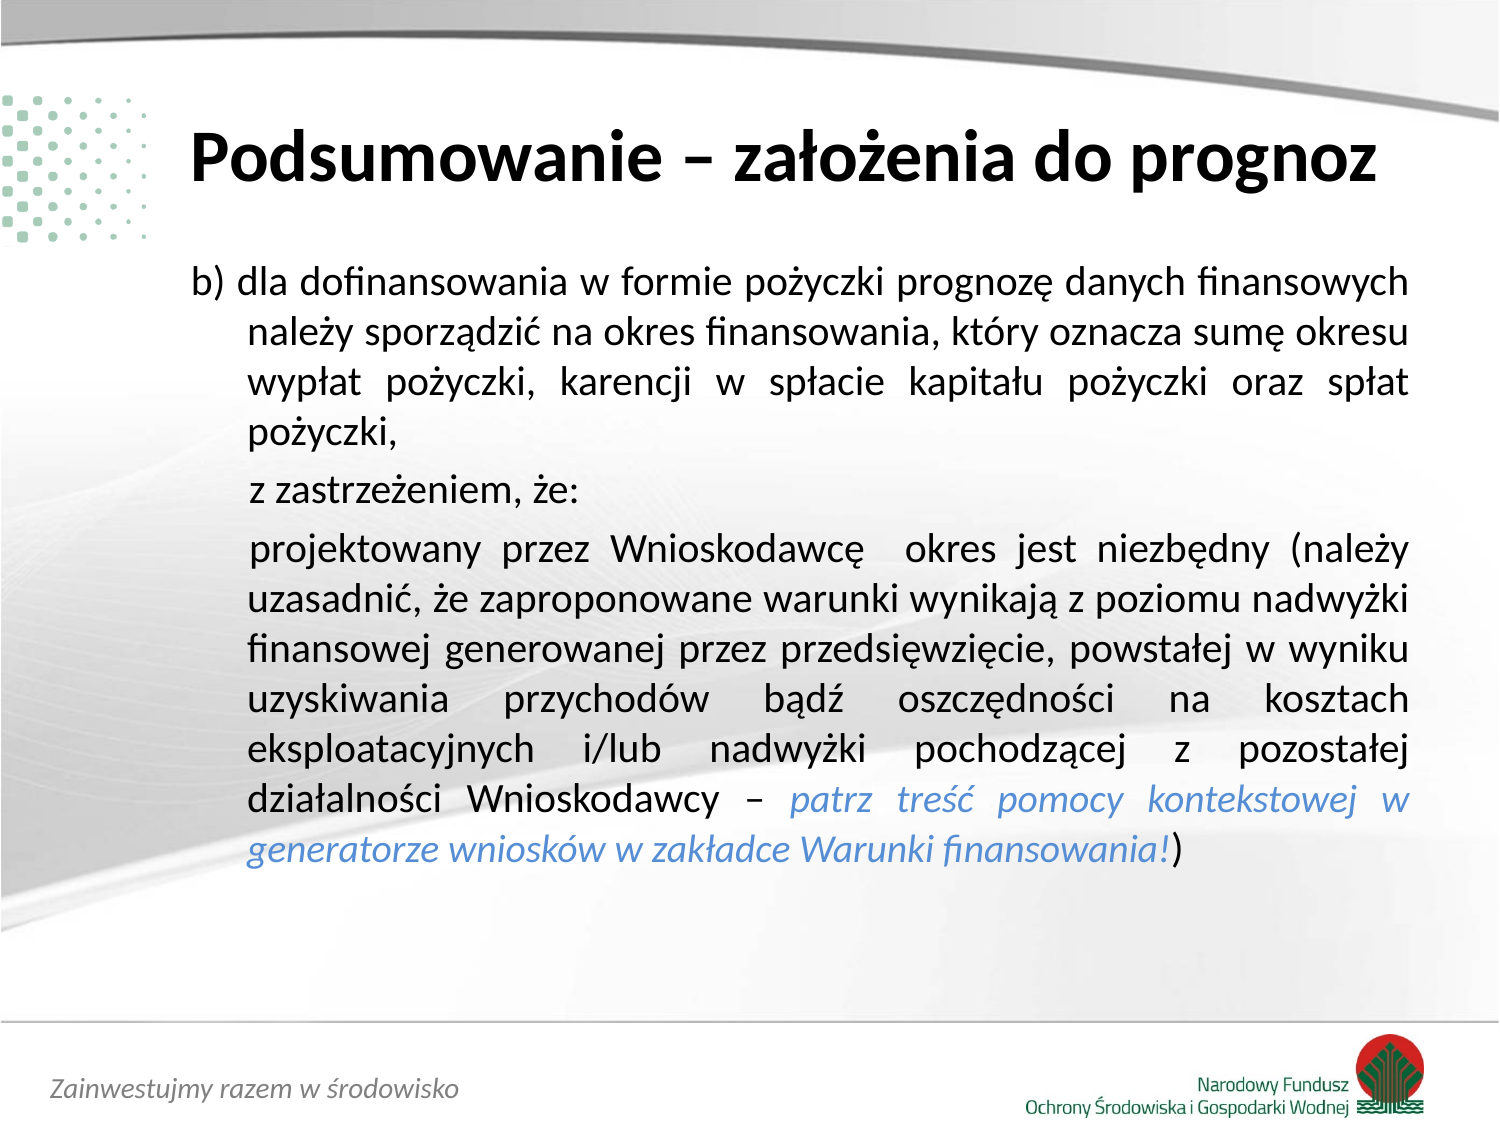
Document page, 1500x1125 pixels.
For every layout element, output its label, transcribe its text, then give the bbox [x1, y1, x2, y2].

picture [0, 0, 1499, 1023]
picture [1026, 1034, 1424, 1118]
list b) dla dofinansowania w formie pożyczki prognozę danych finansowych należy sporządzić na okres finansowania, który oznacza sumę okresu wypłat pożyczki, karencji w spłacie kapitału pożyczki oraz spłat pożyczki, z zastrzeżeniem, że: projektowany przez Wnioskodawcę okres jest niezbędny (należy uzasadnić, że zaproponowane warunki wynikają z poziomu nadwyżki finansowej generowanej przez przedsięwzięcie, powstałej w wyniku uzyskiwania przychodów bądź oszczędności na kosztach eksploatacyjnych i/lub nadwyżki pochodzącej z pozostałej działalności Wnioskodawcy – patrz treść pomocy kontekstowej w generatorze wniosków w zakładce Warunki finansowania!) [175, 246, 1425, 1005]
title Podsumowanie – założenia do prognoz [175, 58, 1425, 246]
